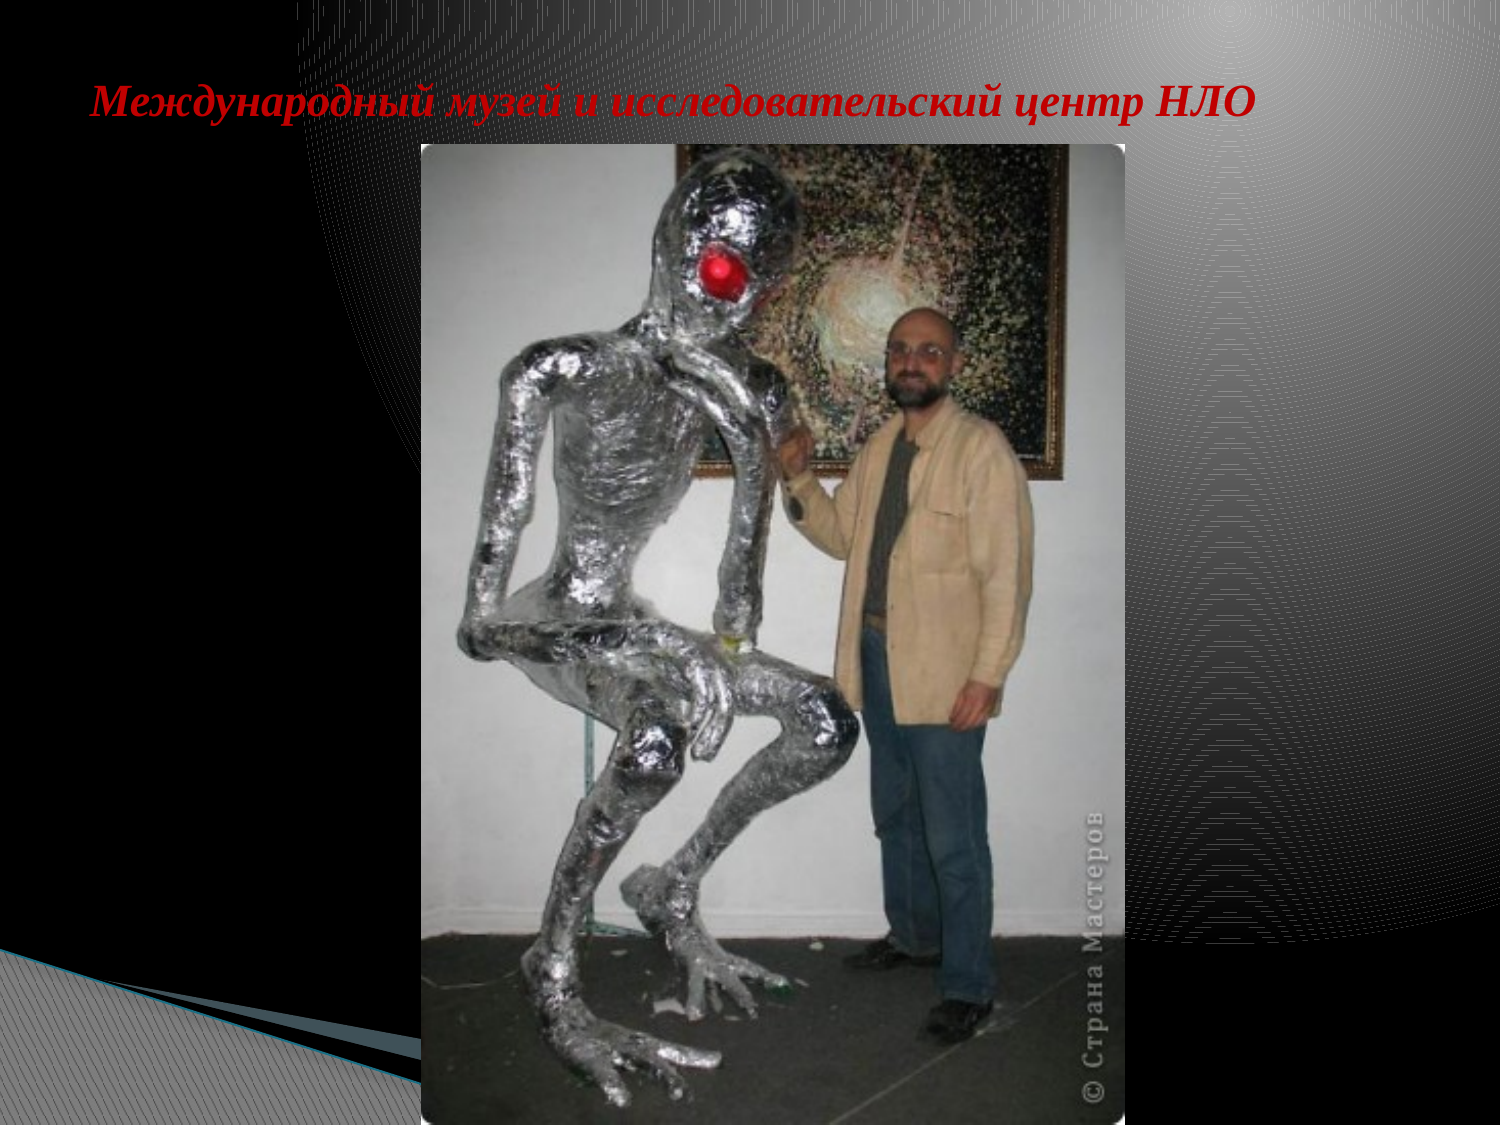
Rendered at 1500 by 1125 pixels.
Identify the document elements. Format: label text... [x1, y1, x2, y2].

picture [0, 144, 1125, 1125]
title Международный музей и исследовательский центр НЛО [75, 45, 1301, 233]
